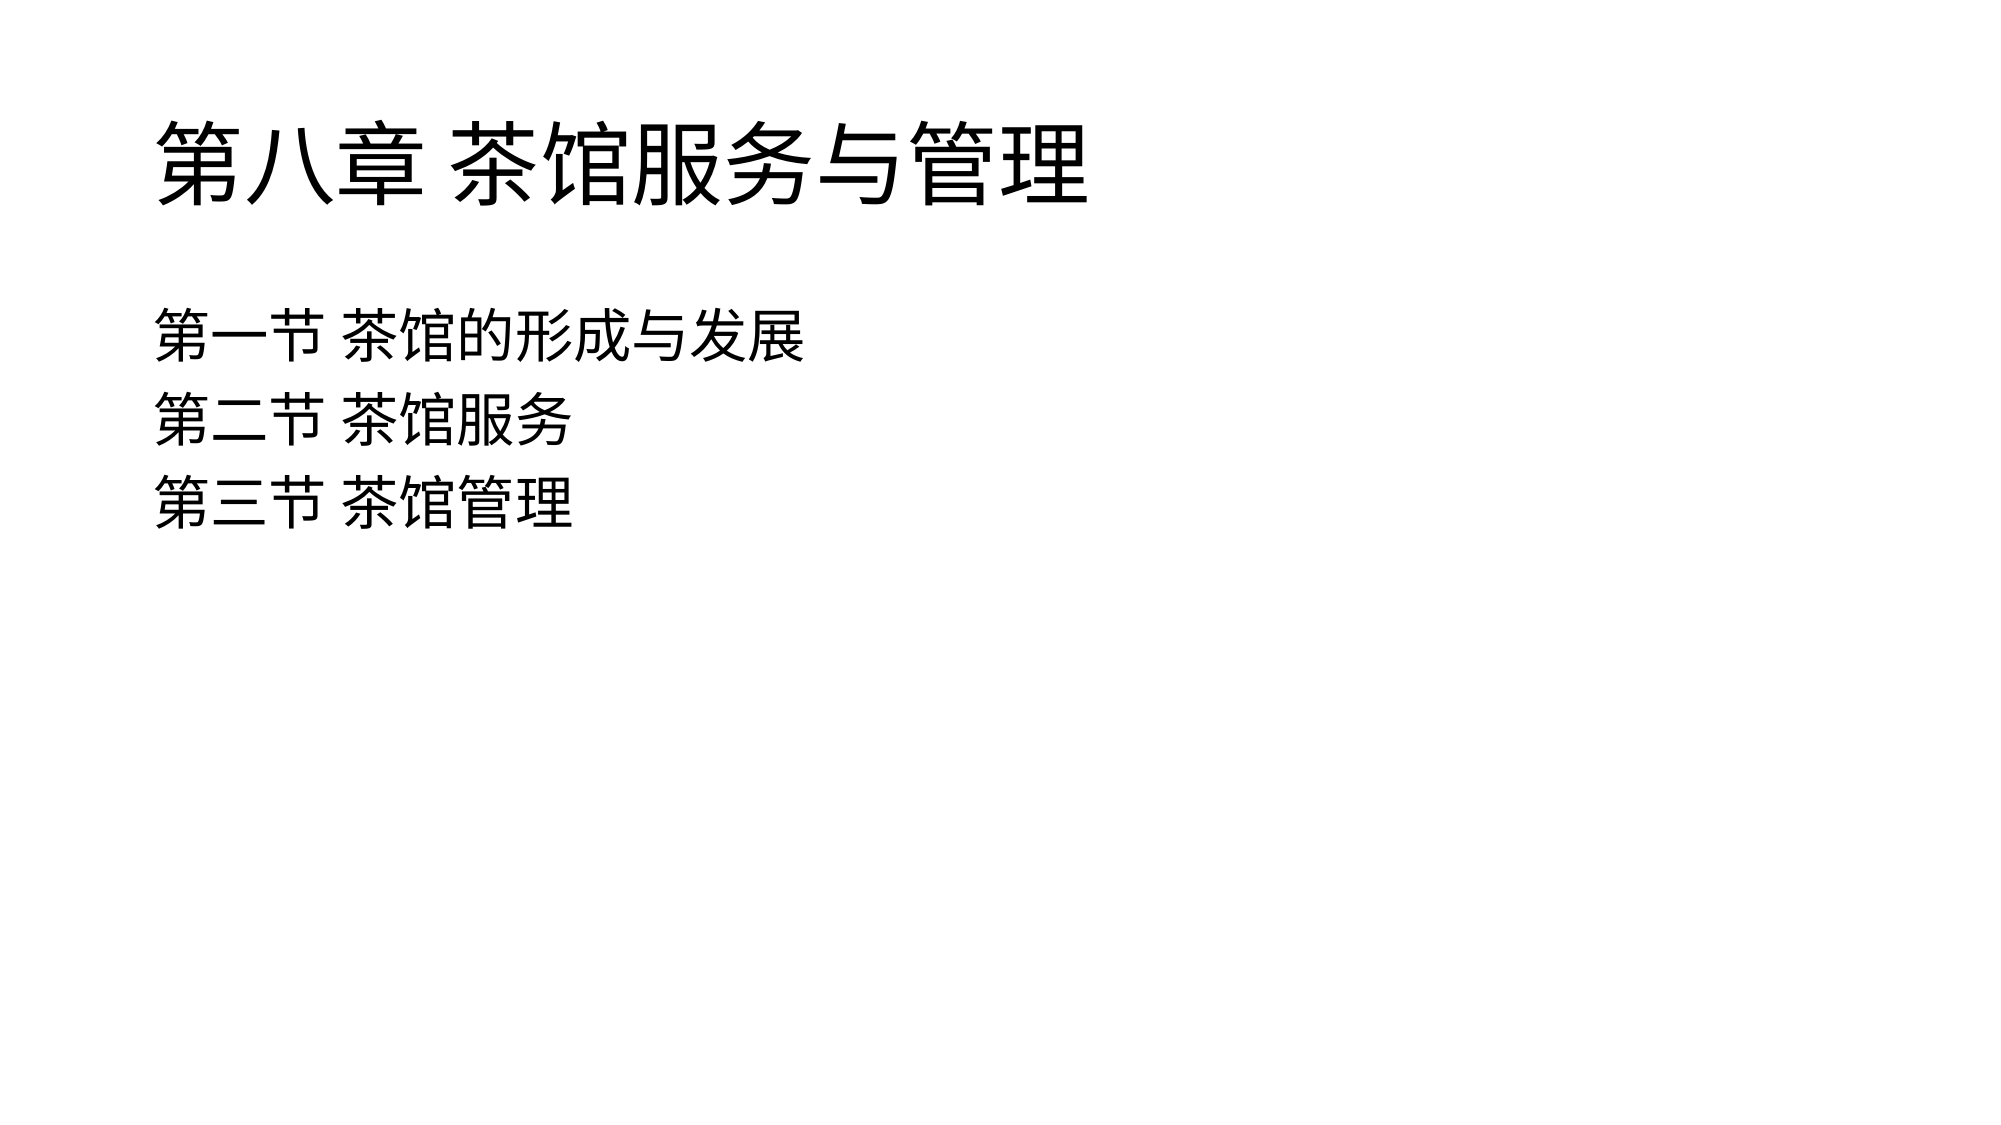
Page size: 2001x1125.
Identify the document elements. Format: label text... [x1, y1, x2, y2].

list 第一节 茶馆的形成与发展 第二节 茶馆服务 第三节 茶馆管理 [137, 299, 1863, 1014]
title 第八章 茶馆服务与管理 [137, 59, 1863, 278]
